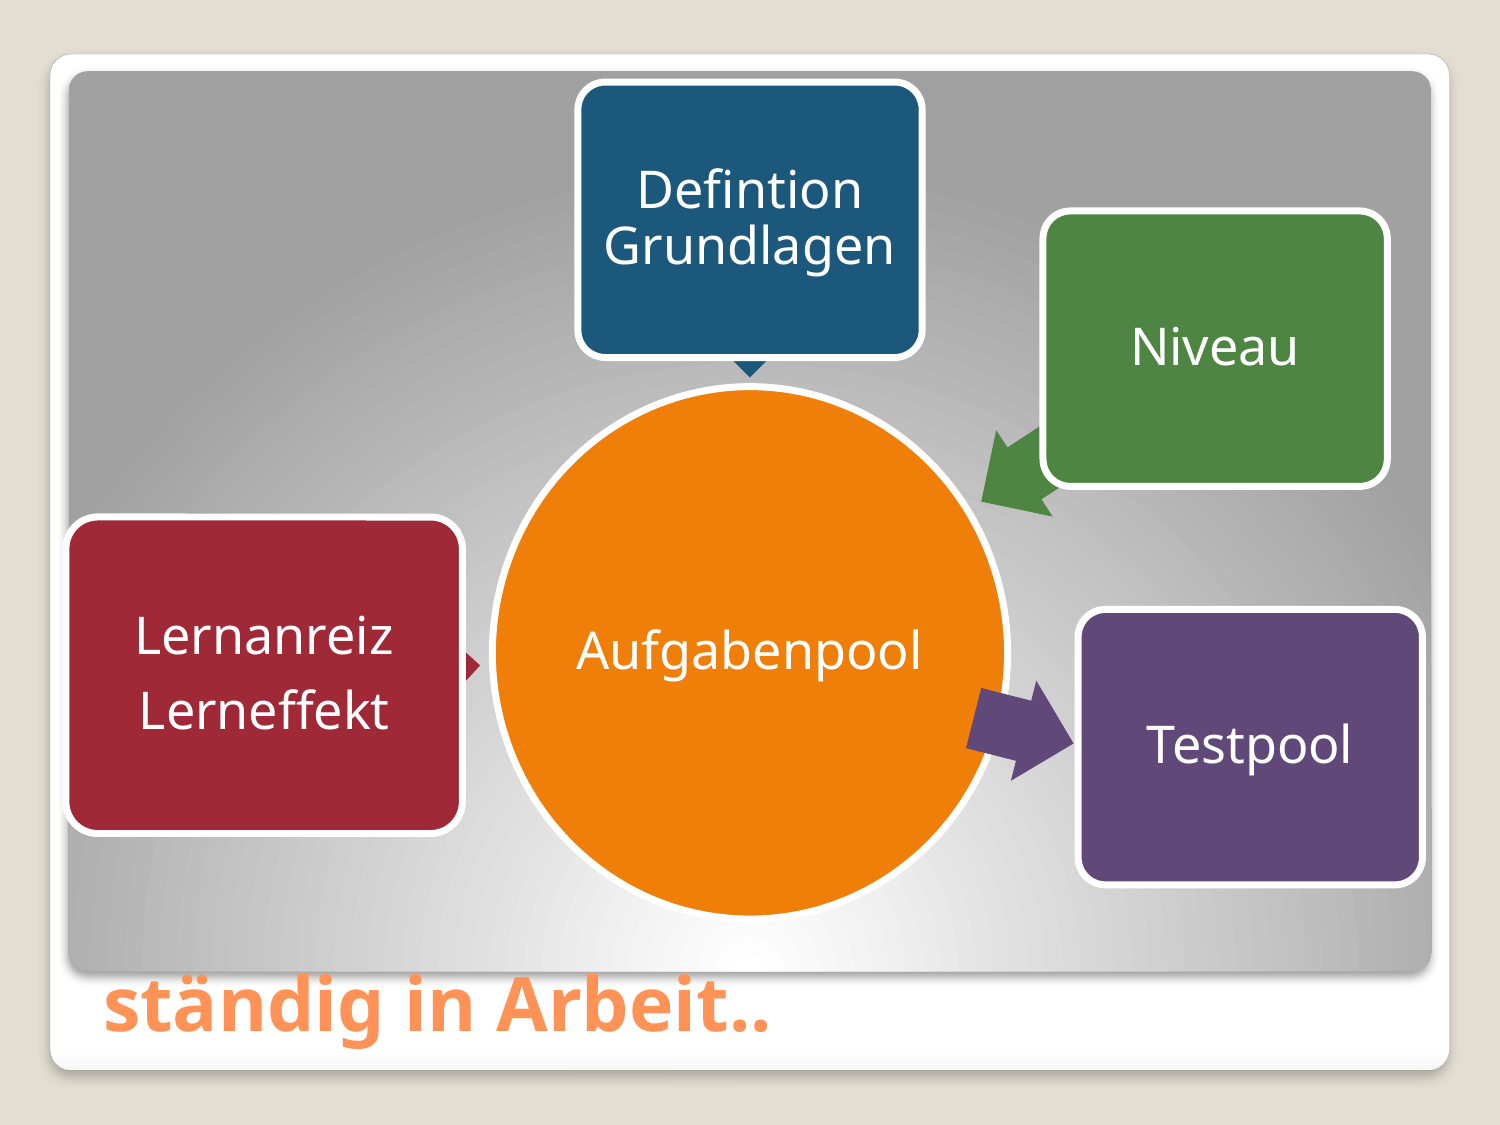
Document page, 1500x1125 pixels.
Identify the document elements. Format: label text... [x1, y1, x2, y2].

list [78, 81, 1422, 891]
title ständig in Arbeit.. [88, 881, 1431, 1054]
